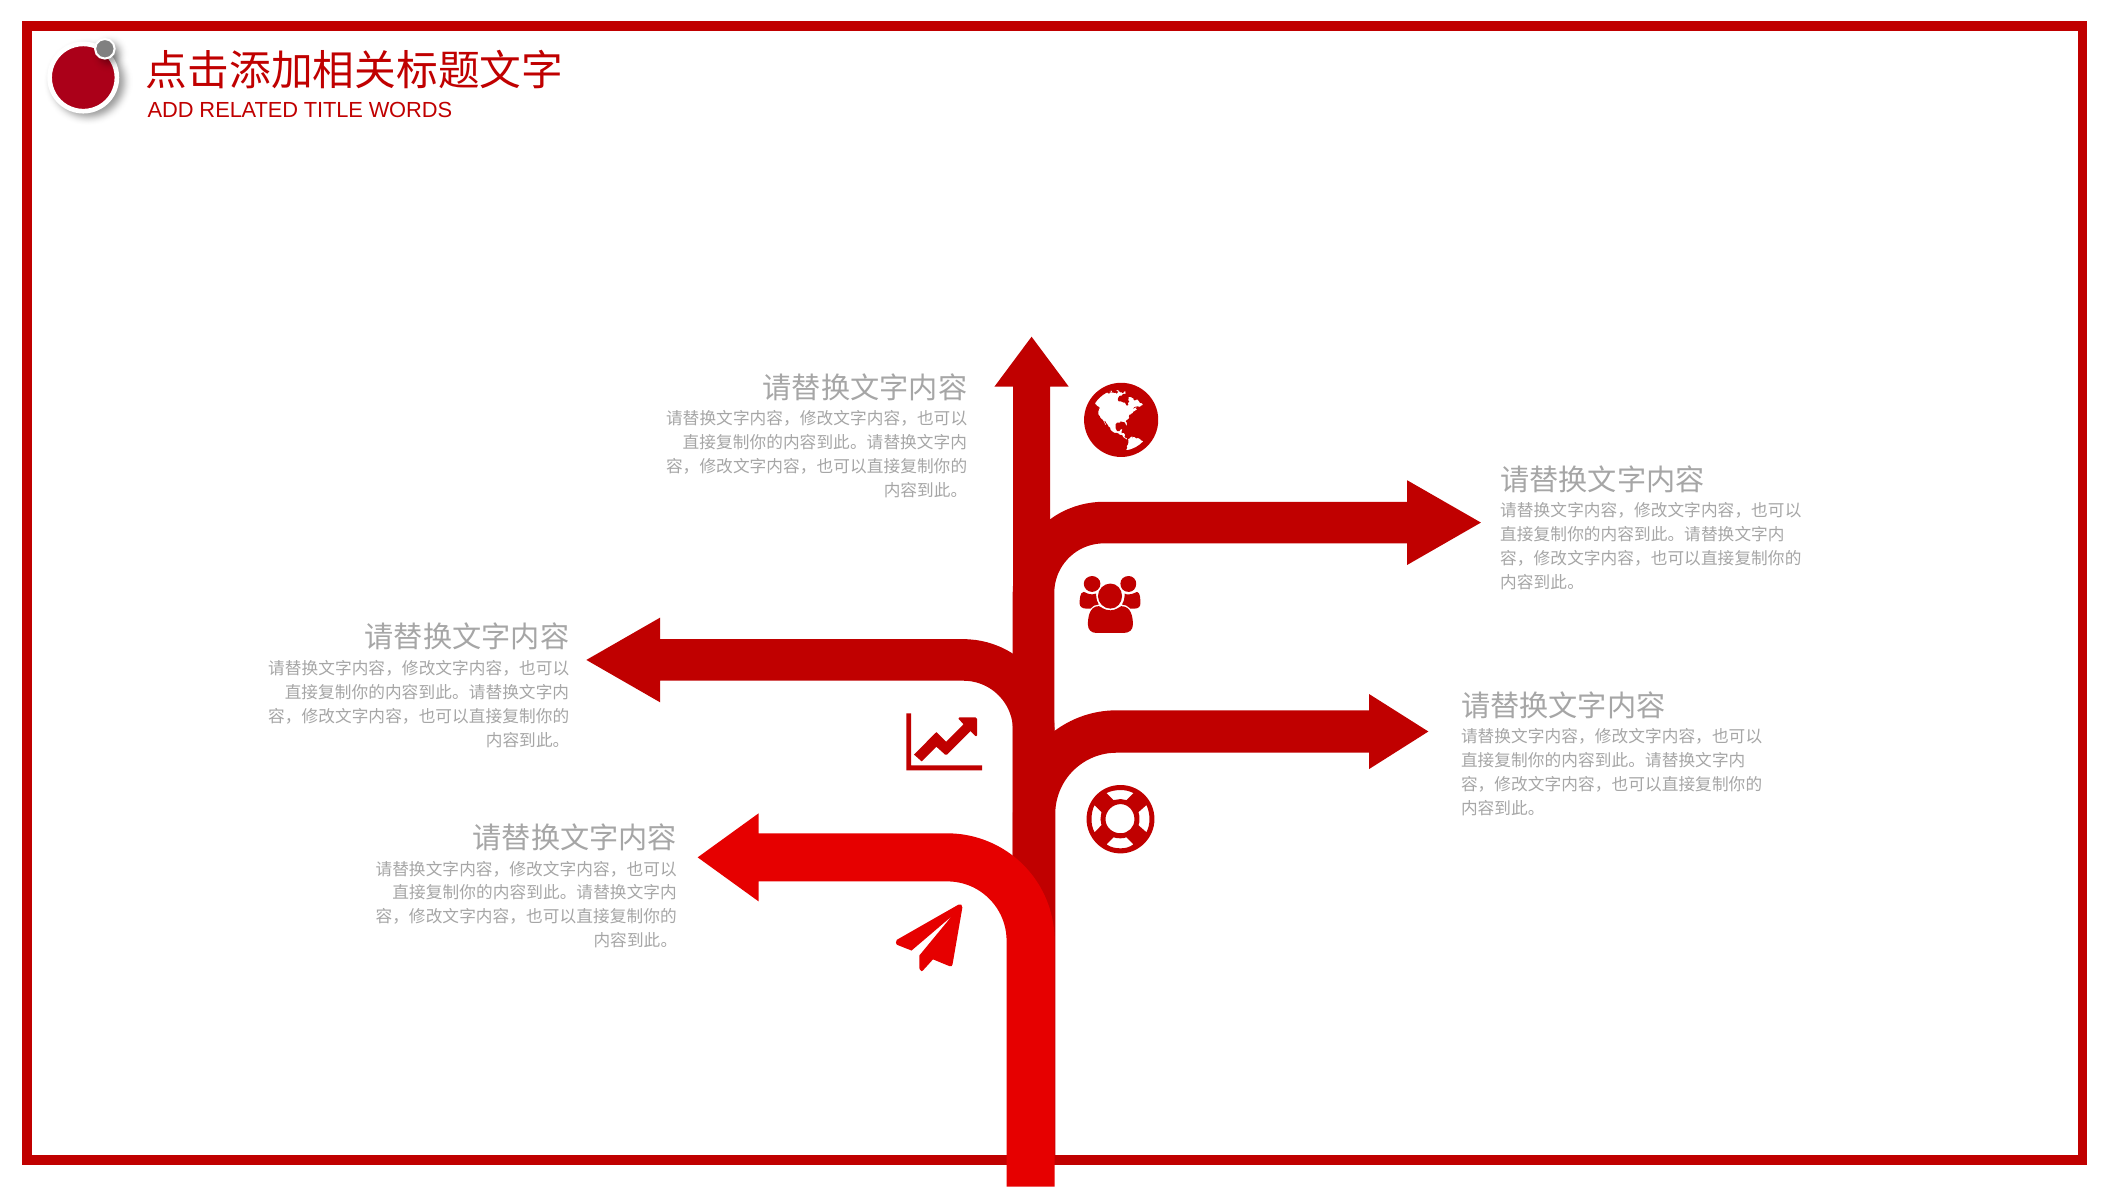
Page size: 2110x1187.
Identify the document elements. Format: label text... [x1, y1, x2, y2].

text_box [48, 42, 118, 113]
text_box [695, 811, 1056, 1187]
text_box [585, 615, 1056, 810]
text_box [1011, 692, 1431, 1165]
text_box 请替换文字内容 请替换文字内容，修改文字内容，也可以直接复制你的内容到此。请替换文字内容，修改文字内容，也可以直接复制你的内容到此。 [641, 354, 983, 507]
text_box [94, 37, 116, 60]
text_box ADD RELATED TITLE WORDS [147, 96, 453, 123]
text_box [1086, 785, 1155, 854]
text_box 请替换文字内容 请替换文字内容，修改文字内容，也可以直接复制你的内容到此。请替换文字内容，修改文字内容，也可以直接复制你的内容到此。 [346, 805, 692, 958]
text_box [906, 713, 983, 771]
text_box [1079, 576, 1141, 633]
text_box [992, 335, 1071, 585]
text_box [895, 904, 963, 972]
text_box [1011, 478, 1484, 719]
text_box 请替换文字内容 请替换文字内容，修改文字内容，也可以直接复制你的内容到此。请替换文字内容，修改文字内容，也可以直接复制你的内容到此。 [1485, 447, 1826, 600]
text_box 点击添加相关标题文字 [145, 43, 564, 95]
text_box [1084, 382, 1159, 457]
text_box 请替换文字内容 请替换文字内容，修改文字内容，也可以直接复制你的内容到此。请替换文字内容，修改文字内容，也可以直接复制你的内容到此。 [1446, 672, 1787, 826]
text_box 请替换文字内容 请替换文字内容，修改文字内容，也可以直接复制你的内容到此。请替换文字内容，修改文字内容，也可以直接复制你的内容到此。 [243, 604, 585, 757]
